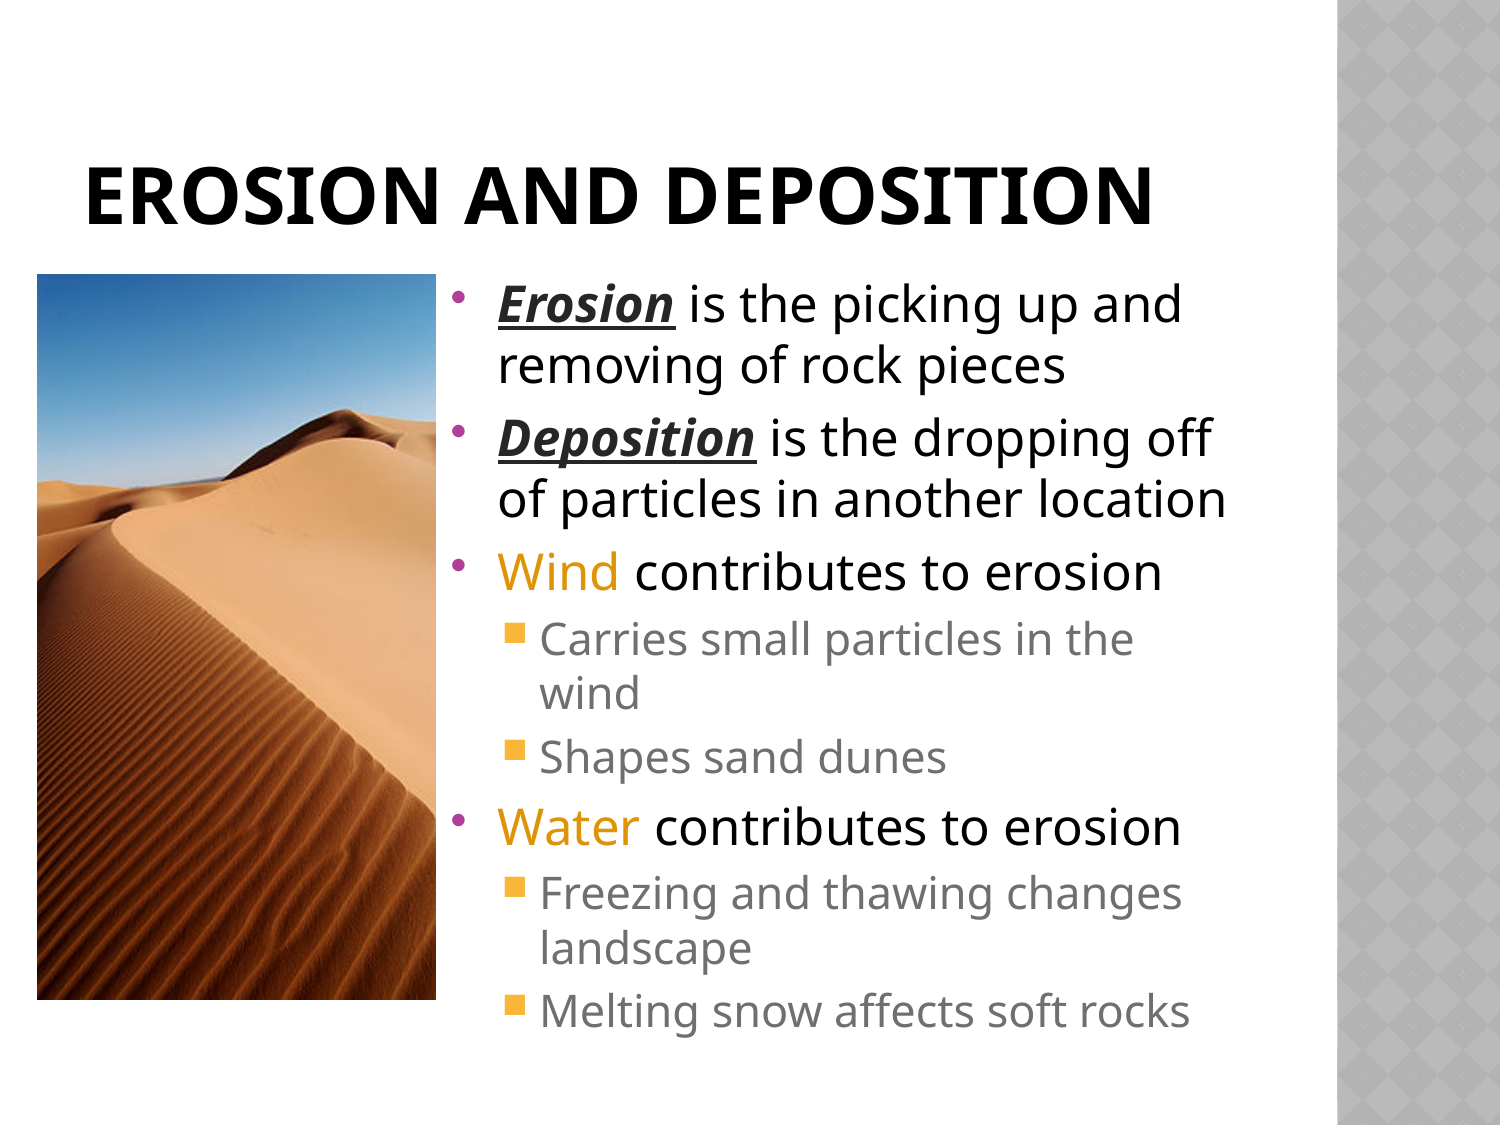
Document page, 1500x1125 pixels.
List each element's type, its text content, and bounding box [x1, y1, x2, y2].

picture [37, 274, 436, 1001]
list Erosion is the picking up and removing of rock pieces Deposition is the dropping off of particles in another location Wind contributes to erosion Carries small particles in the wind Shapes sand dunes Water contributes to erosion Freezing and thawing changes landscape Melting snow affects soft rocks [437, 264, 1263, 1059]
title Erosion and Deposition [75, 52, 1263, 240]
